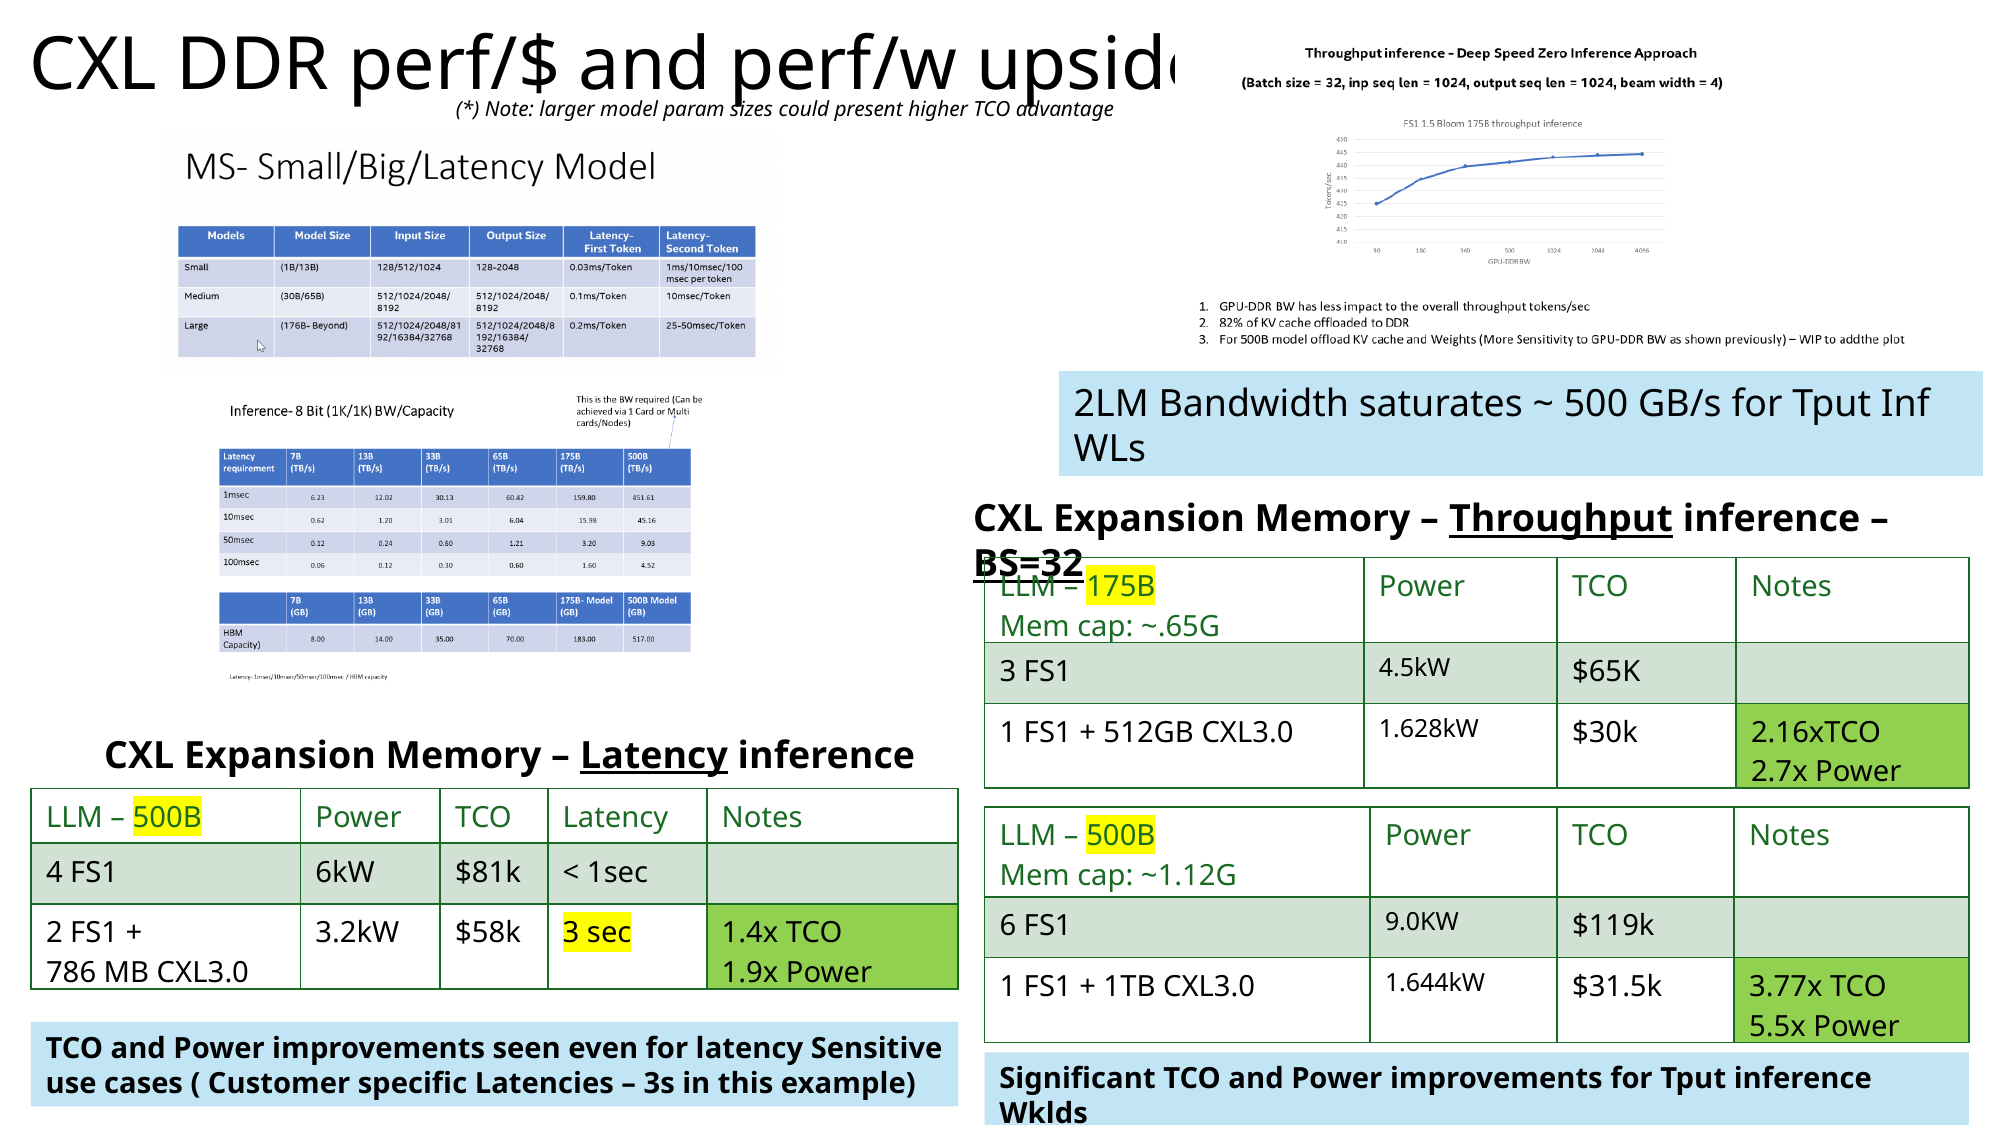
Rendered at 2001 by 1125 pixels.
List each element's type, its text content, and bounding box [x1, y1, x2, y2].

table_cell 1 FS1 + 1TB CXL3.0 [985, 958, 1369, 1042]
table_header Power [1371, 808, 1556, 896]
table_cell 9.0KW [1371, 898, 1556, 957]
table_header LLM – 500B Mem cap: ~1.12G [985, 808, 1369, 896]
table_cell 4.5kW [1365, 643, 1556, 703]
text_box 2LM Bandwidth saturates ~ 500 GB/s for Tput Inf WLs [1058, 371, 1983, 476]
table_cell $81k [441, 844, 547, 903]
table_cell 1.628kW [1365, 704, 1556, 787]
table_header TCO [1558, 558, 1735, 642]
picture [205, 384, 733, 682]
table_header Power [1365, 558, 1556, 642]
title CXL DDR perf/$ and perf/w upsides [14, 7, 1261, 124]
table_header Notes [1735, 808, 1968, 896]
table_header TCO [1558, 808, 1733, 896]
table_cell 1 FS1 + 512GB CXL3.0 [985, 704, 1363, 787]
table_cell $58k [441, 905, 547, 988]
table_cell [708, 844, 957, 903]
picture [1175, 21, 1906, 433]
text_box CXL Expansion Memory – Latency inference [89, 723, 950, 784]
table_cell 2 FS1 + 786 MB CXL3.0 [32, 905, 300, 988]
table_cell 2.16xTCO 2.7x Power [1737, 704, 1968, 787]
table_header LLM – 175B Mem cap: ~.65G [985, 558, 1363, 642]
table_cell [1737, 643, 1968, 703]
text_box TCO and Power improvements seen even for latency Sensitive use cases ( Customer specific Latencies – 3s in this example) [30, 1021, 959, 1107]
table_header LLM – 500B [32, 789, 300, 842]
table_header Notes [708, 789, 957, 842]
table_cell $30k [1558, 704, 1735, 787]
picture [158, 131, 780, 378]
table_cell 1.644kW [1371, 958, 1556, 1042]
text_box (*) Note: larger model param sizes could present higher TCO advantage [441, 87, 1129, 128]
table_header Latency [549, 789, 706, 842]
table_cell 4 FS1 [32, 844, 300, 903]
table_cell $65K [1558, 643, 1735, 703]
table_cell $31.5k [1558, 958, 1733, 1042]
table_header Power [301, 789, 439, 842]
table_cell 3 sec [549, 905, 706, 988]
table_header Notes [1737, 558, 1968, 642]
table_cell 6kW [301, 844, 439, 903]
table_cell $119k [1558, 898, 1733, 957]
text_box Significant TCO and Power improvements for Tput inference Wklds [984, 1052, 1969, 1125]
table_header TCO [441, 789, 547, 842]
table_cell < 1sec [549, 844, 706, 903]
text_box CXL Expansion Memory – Throughput inference – BS=32 [958, 487, 1991, 592]
table_cell [1735, 898, 1968, 957]
table_cell 3.77x TCO 5.5x Power [1735, 958, 1968, 1042]
table_cell 1.4x TCO 1.9x Power [708, 905, 957, 988]
table_cell 6 FS1 [985, 898, 1369, 957]
table_cell 3 FS1 [985, 643, 1363, 703]
table_cell 3.2kW [301, 905, 439, 988]
